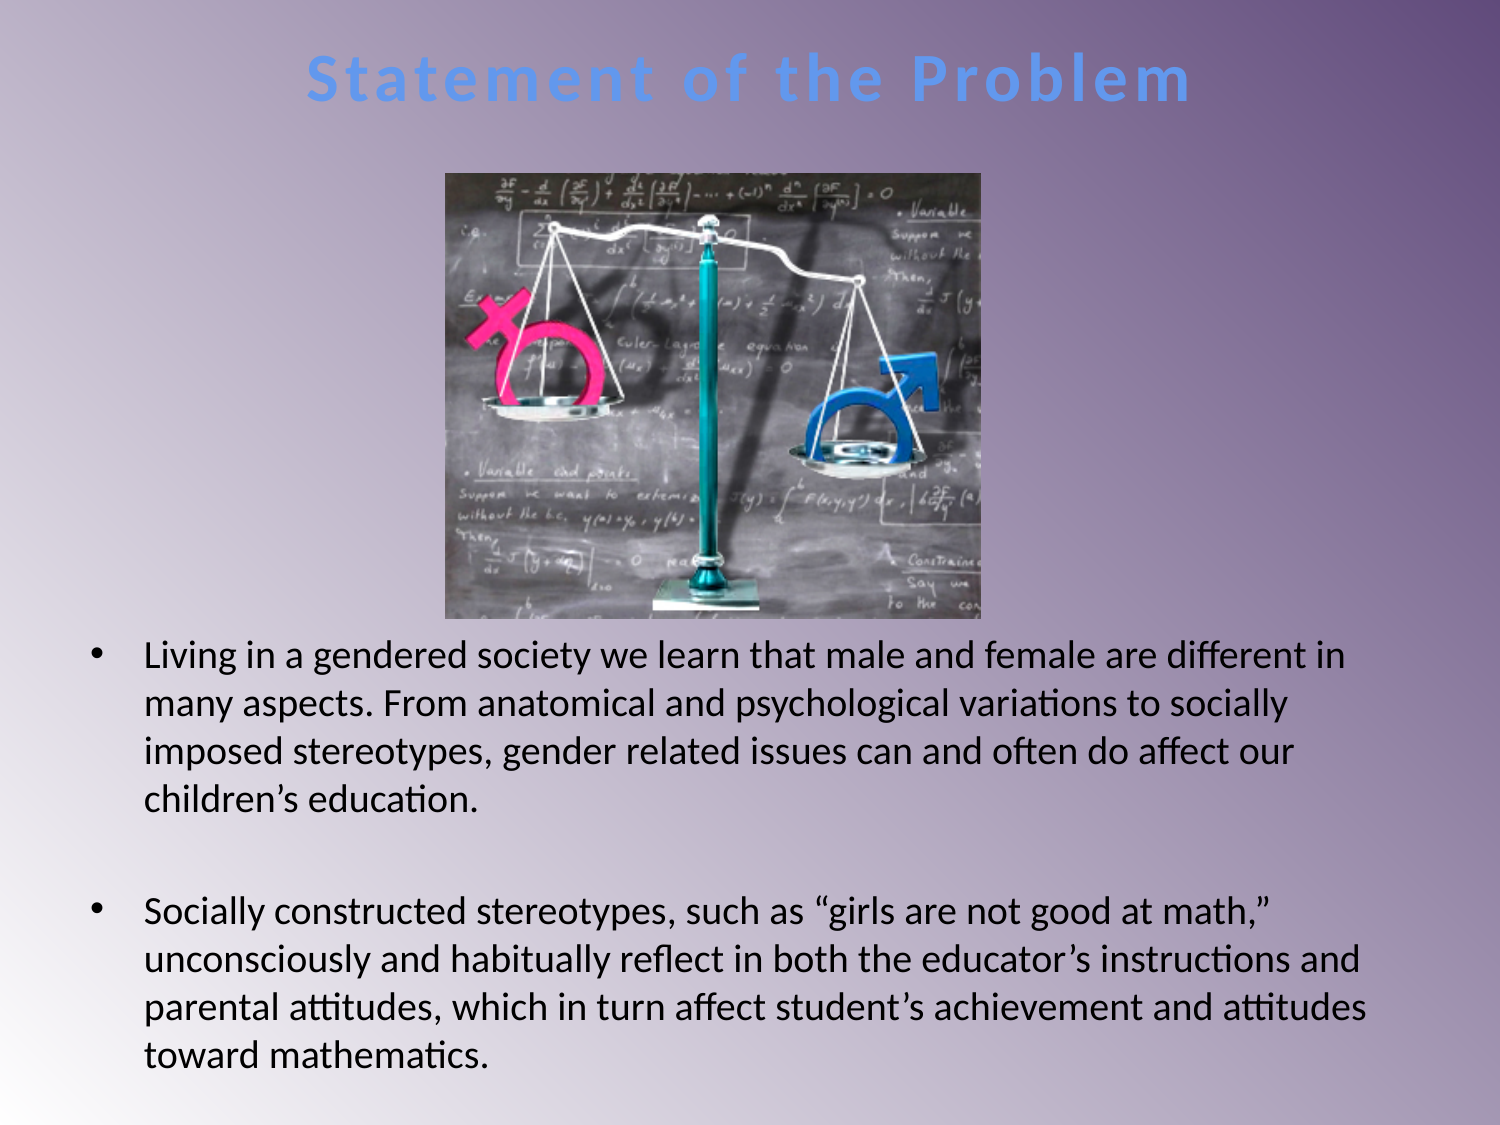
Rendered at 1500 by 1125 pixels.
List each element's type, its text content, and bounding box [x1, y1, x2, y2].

picture [444, 173, 982, 619]
title Statement of the Problem [75, 24, 1425, 123]
list Living in a gendered society we learn that male and female are different in many aspects. From anatomical and psychological variations to socially imposed stereotypes, gender related issues can and often do affect our children’s education. Socially constructed stereotypes, such as “girls are not good at math,” unconsciously and habitually reflect in both the educator’s instructions and parental attitudes, which in turn affect student’s achievement and attitudes toward mathematics. [75, 620, 1445, 1084]
